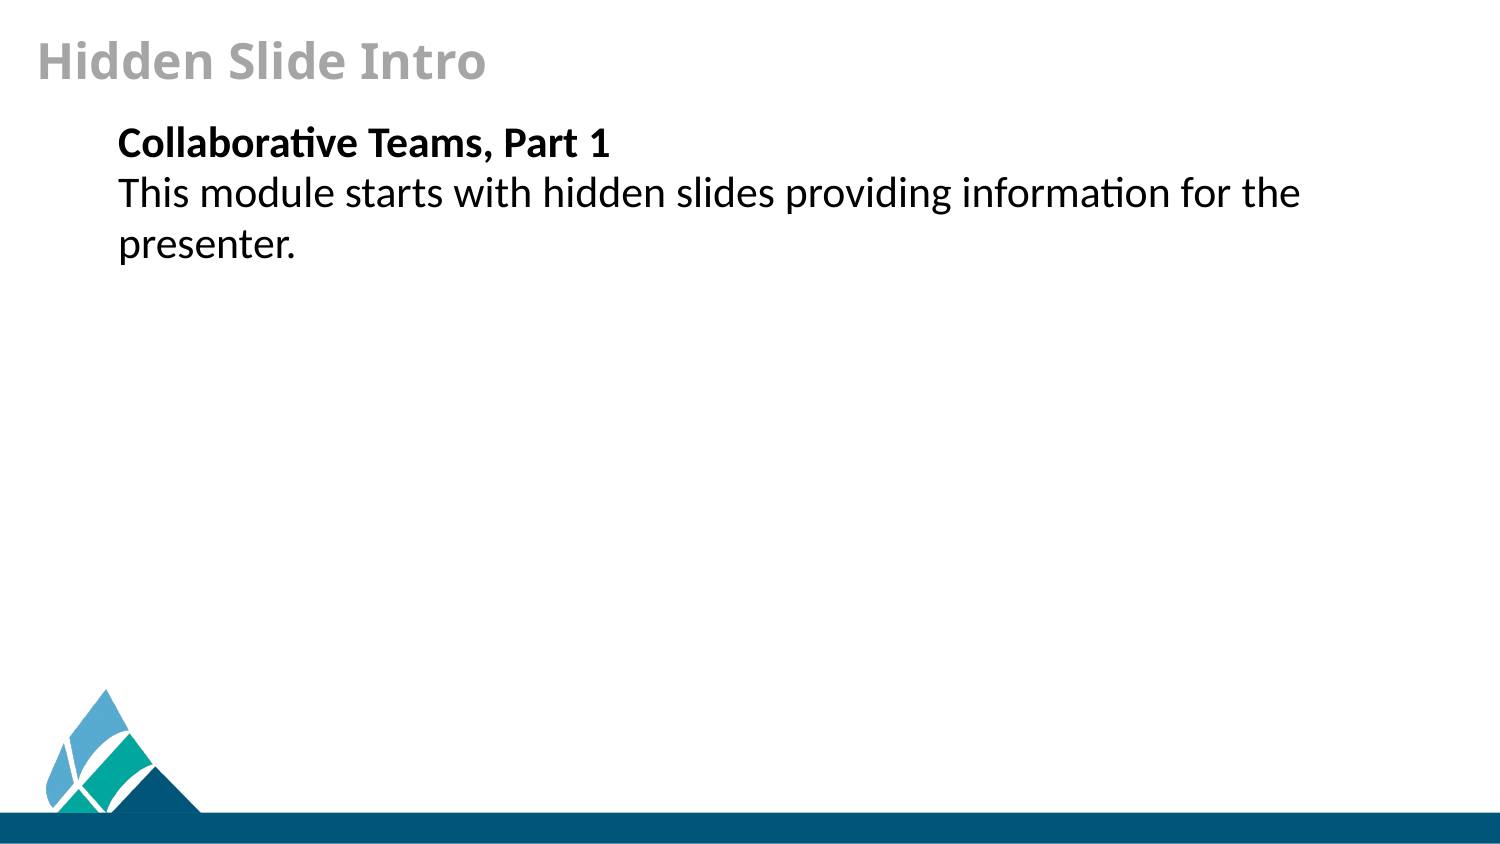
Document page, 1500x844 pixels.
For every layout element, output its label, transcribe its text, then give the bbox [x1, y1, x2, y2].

title Hidden Slide Intro [21, 10, 1315, 112]
picture [46, 689, 201, 812]
list Collaborative Teams, Part 1 This module starts with hidden slides providing information for the presenter. [103, 103, 1397, 750]
